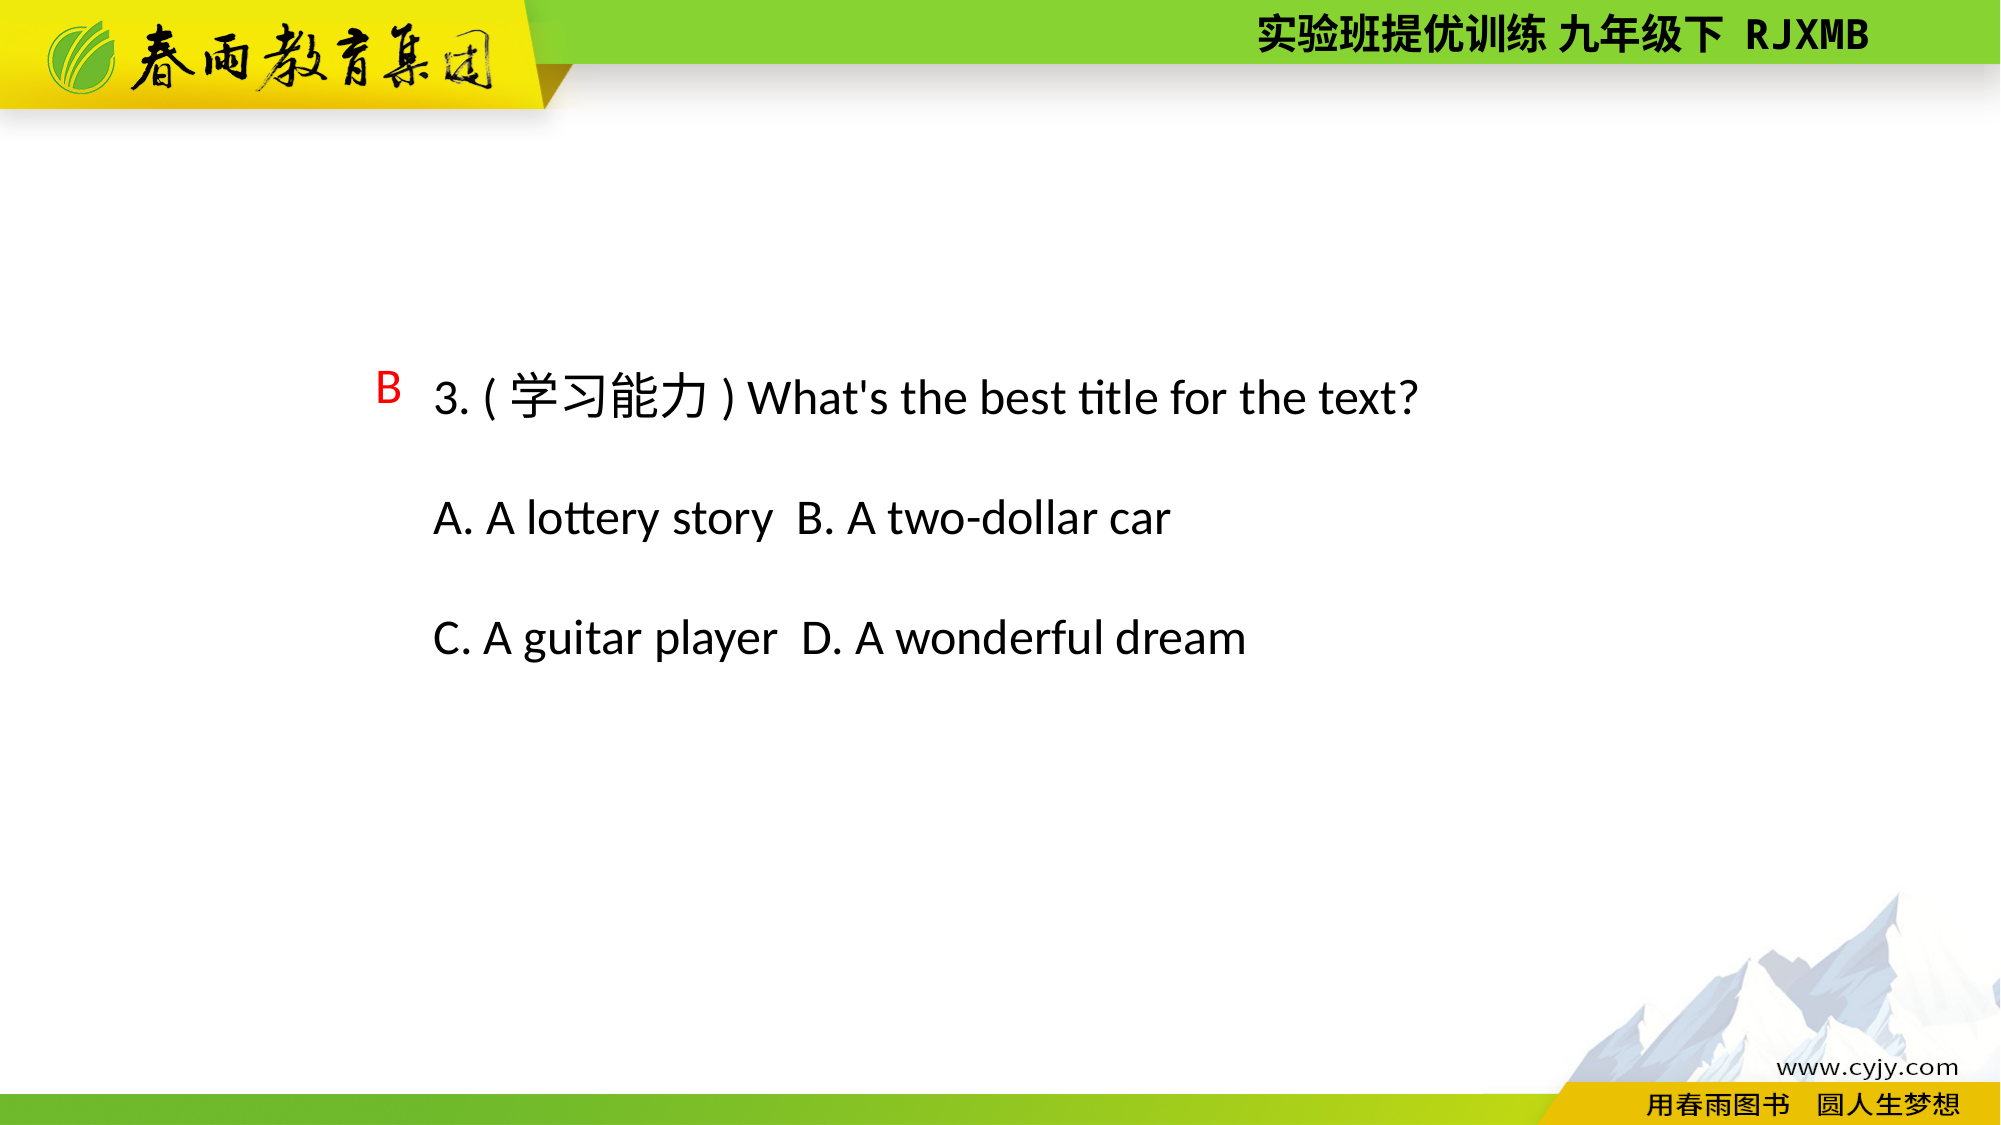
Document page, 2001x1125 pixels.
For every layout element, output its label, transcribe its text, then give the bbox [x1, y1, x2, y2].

text_box 3. (学习能力) What's the best title for the text? A. A lottery story B. A two­-dollar car C. A guitar player D. A wonderful dream [318, 296, 1722, 672]
text_box B [361, 346, 418, 422]
picture [0, 0, 2001, 1125]
